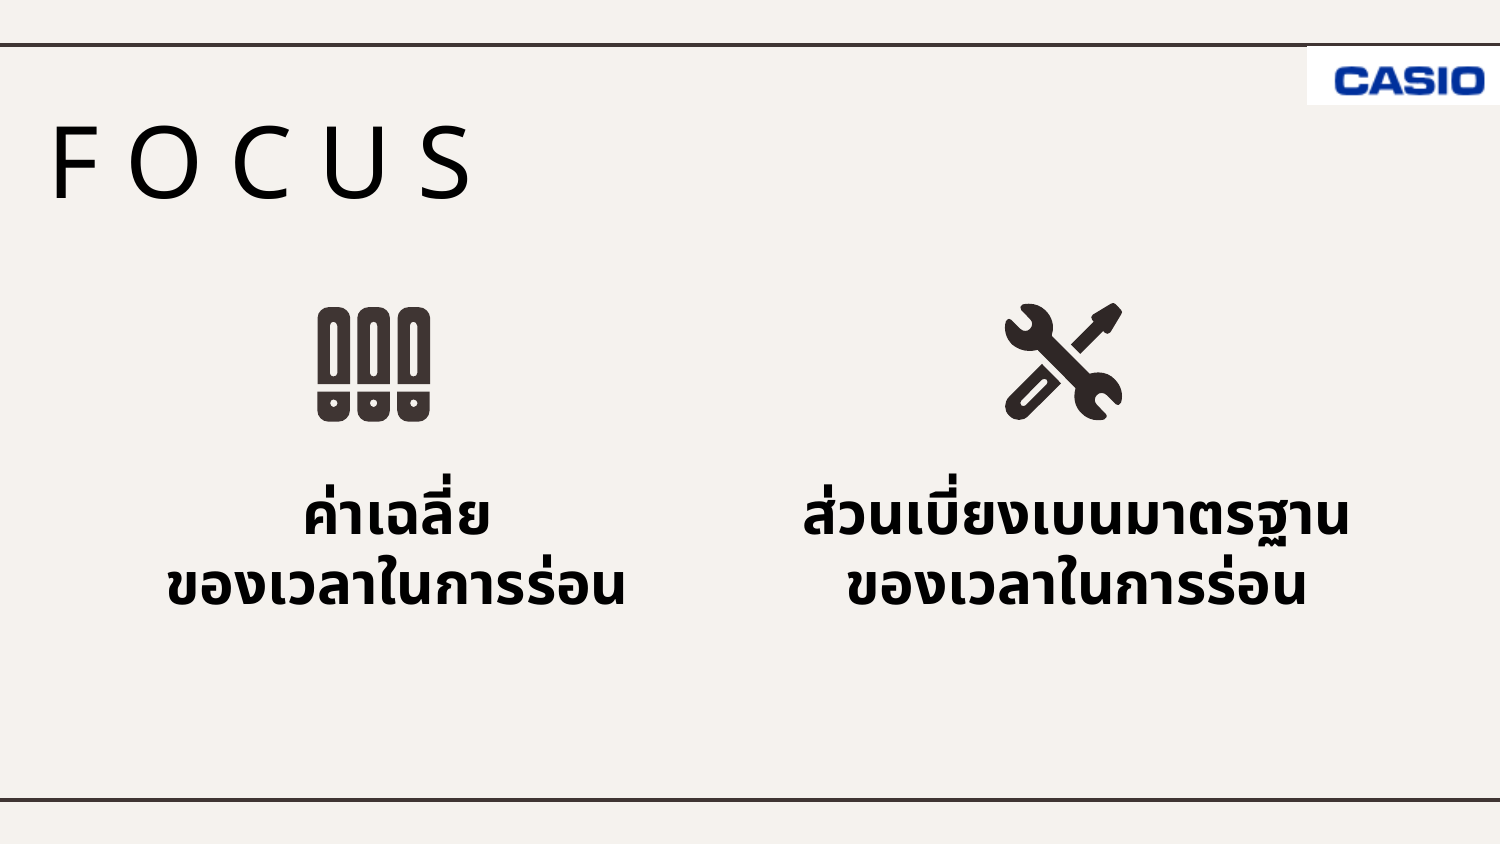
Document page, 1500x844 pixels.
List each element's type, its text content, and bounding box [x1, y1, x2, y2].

text_box ค่าเฉลี่ย ของเวลาในการร่อน [139, 461, 656, 589]
picture [1307, 46, 1500, 105]
text_box ส่วนเบี่ยงเบนมาตรฐาน ของเวลาในการร่อน [690, 461, 1465, 614]
title F O C U S [32, 23, 618, 204]
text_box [1003, 302, 1124, 421]
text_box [317, 306, 431, 422]
